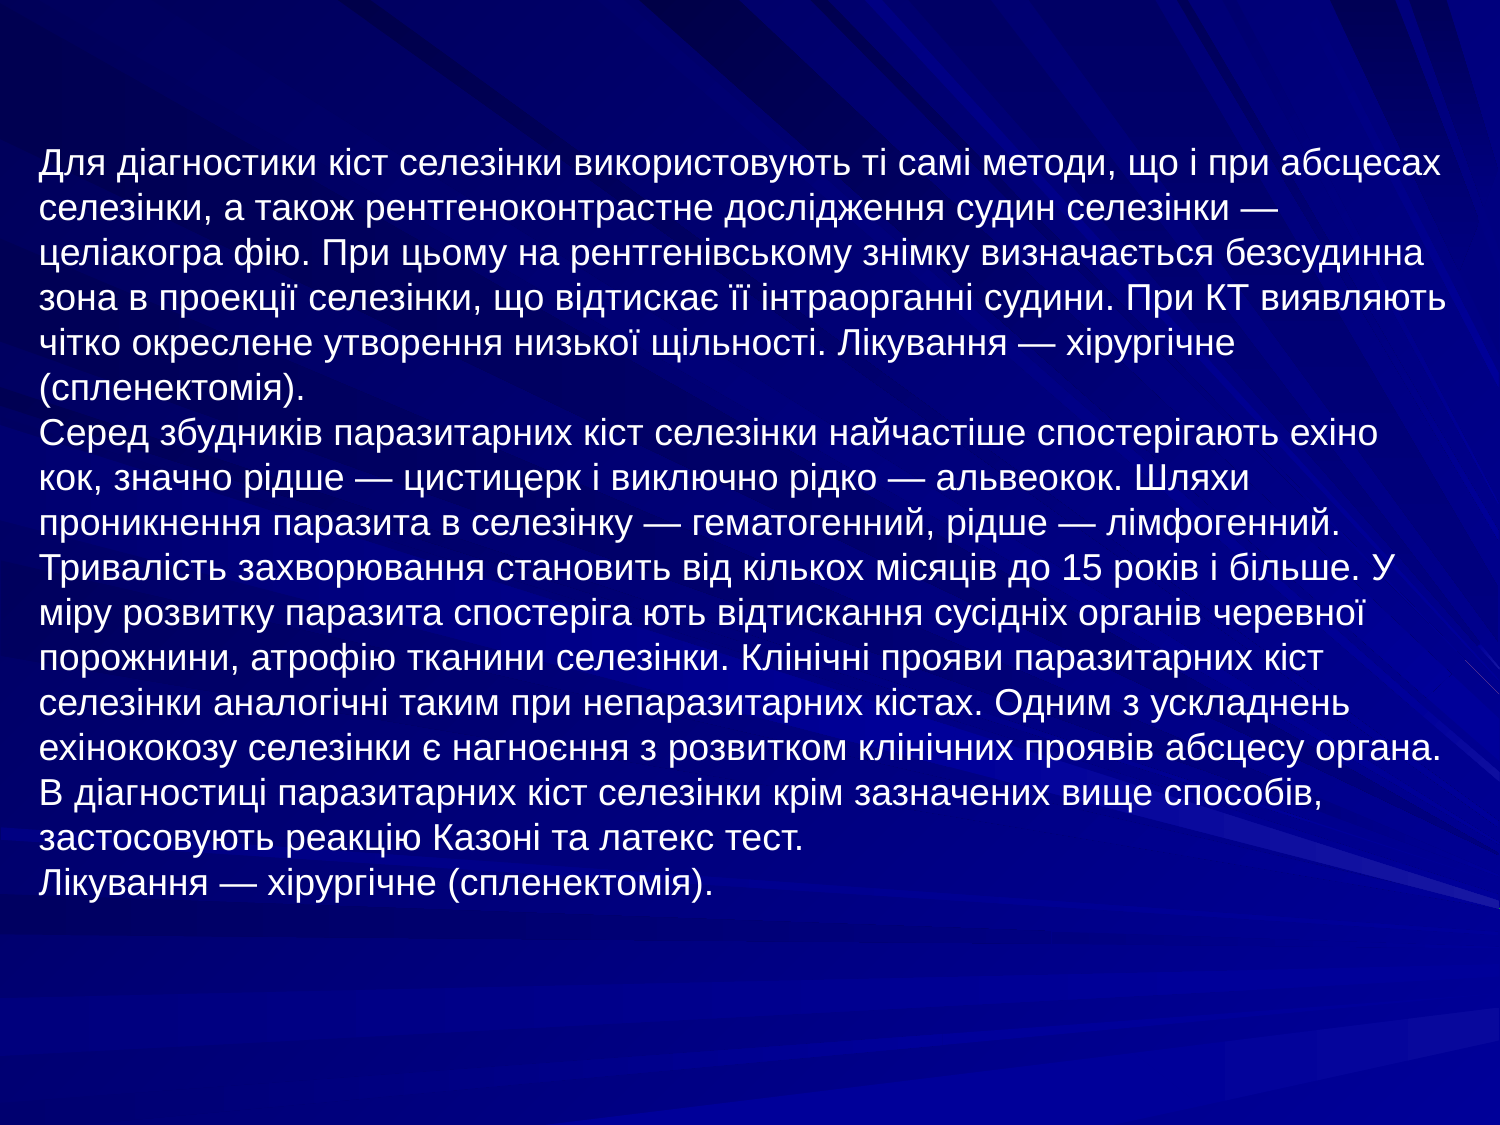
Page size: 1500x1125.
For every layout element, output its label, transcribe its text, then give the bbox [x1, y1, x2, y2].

text_box Для діагностики кіст селезінки використовують ті самі методи, що і при абсцесах селезінки, а також рентгеноконтрастне дослідження судин селезінки — целіакогра фію. При цьому на рентгенівському знімку визначається безсудинна зона в проекції селезінки, що відтискає її інтраорганні судини. При КТ виявляють чітко окреслене утворення низької щільності. Лікування — хірургічне (спленектомія). Серед збудників паразитарних кіст селезінки найчастіше спостерігають ехіно кок, значно рідше — цистицерк і виключно рідко — альвеокок. Шляхи проникнення паразита в селезінку — гематогенний, рідше — лімфогенний. Тривалість захворювання становить від кількох місяців до 15 років і більше. У міру розвитку паразита спостеріга ють відтискання сусідніх органів черевної порожнини, атрофію тканини селезінки. Клінічні прояви паразитарних кіст селезінки аналогічні таким при непаразитарних кістах. Одним з ускладнень ехінококозу селезінки є нагноєння з розвитком клінічних проявів абсцесу органа. В діагностиці паразитарних кіст селезінки крім зазначених вище способів, застосовують реакцію Казоні та латекс тест. Лікування — хірургічне (спленектомія). [24, 130, 1468, 911]
